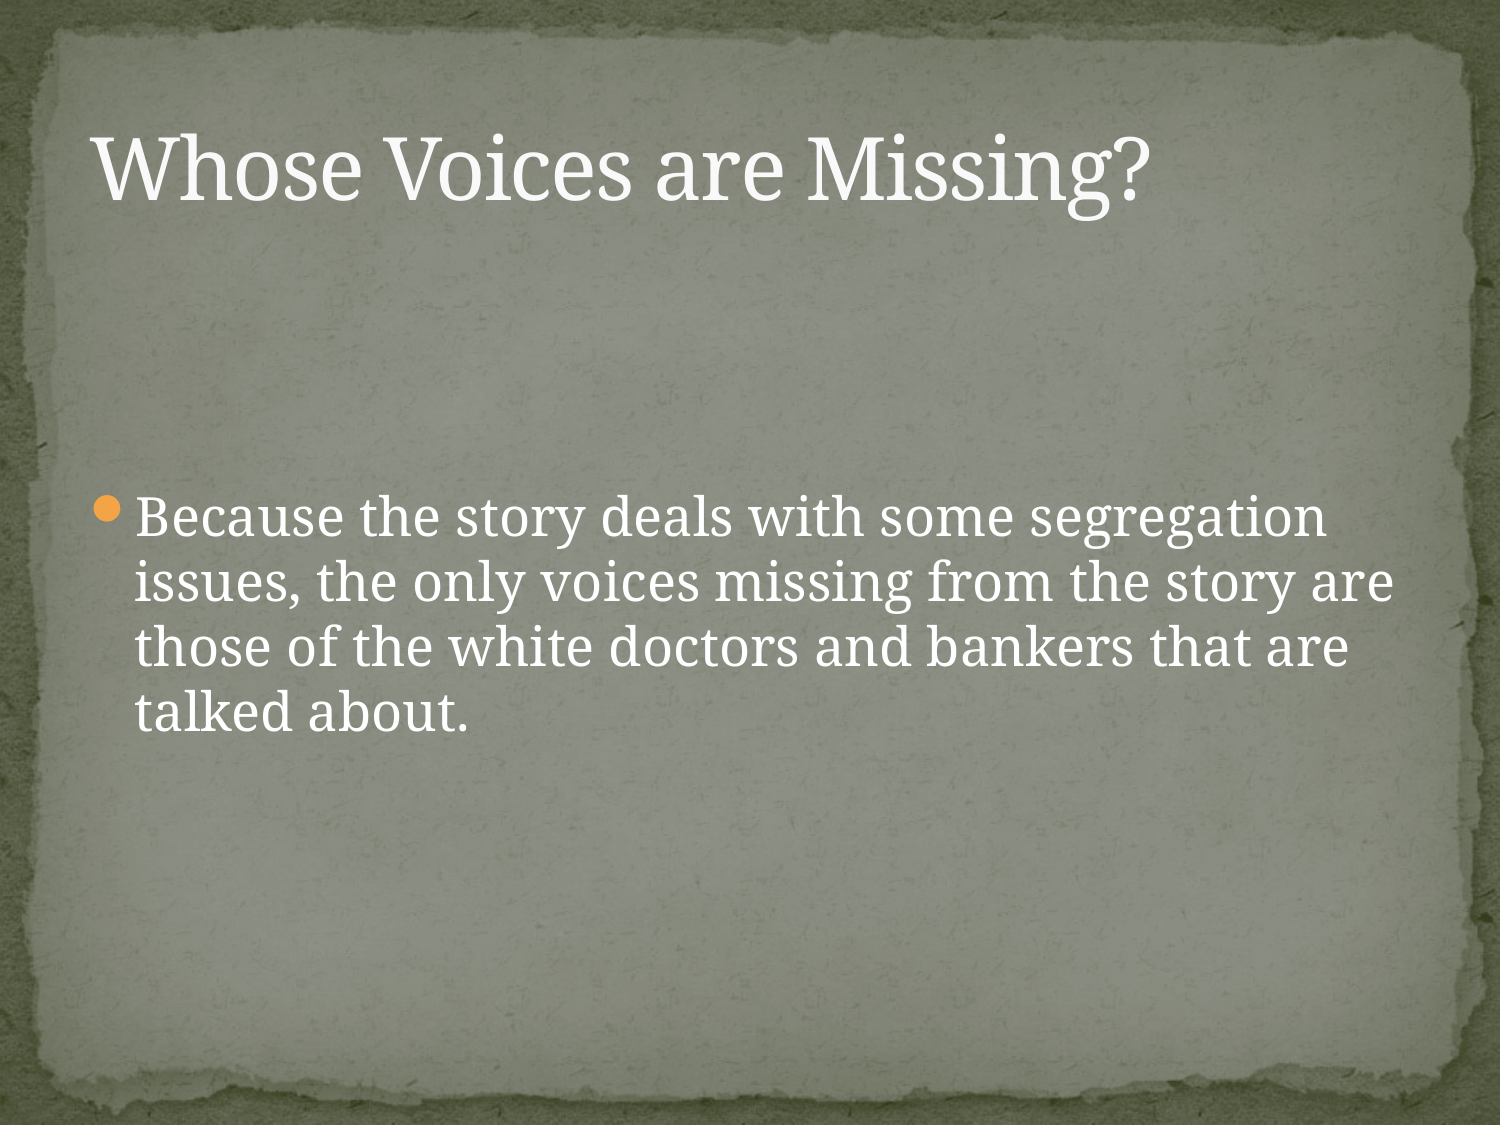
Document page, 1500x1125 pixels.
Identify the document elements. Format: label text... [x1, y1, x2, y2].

title Whose Voices are Missing? [74, 24, 1425, 225]
list Because the story deals with some segregation issues, the only voices missing from the story are those of the white doctors and bankers that are talked about. [75, 474, 1425, 825]
